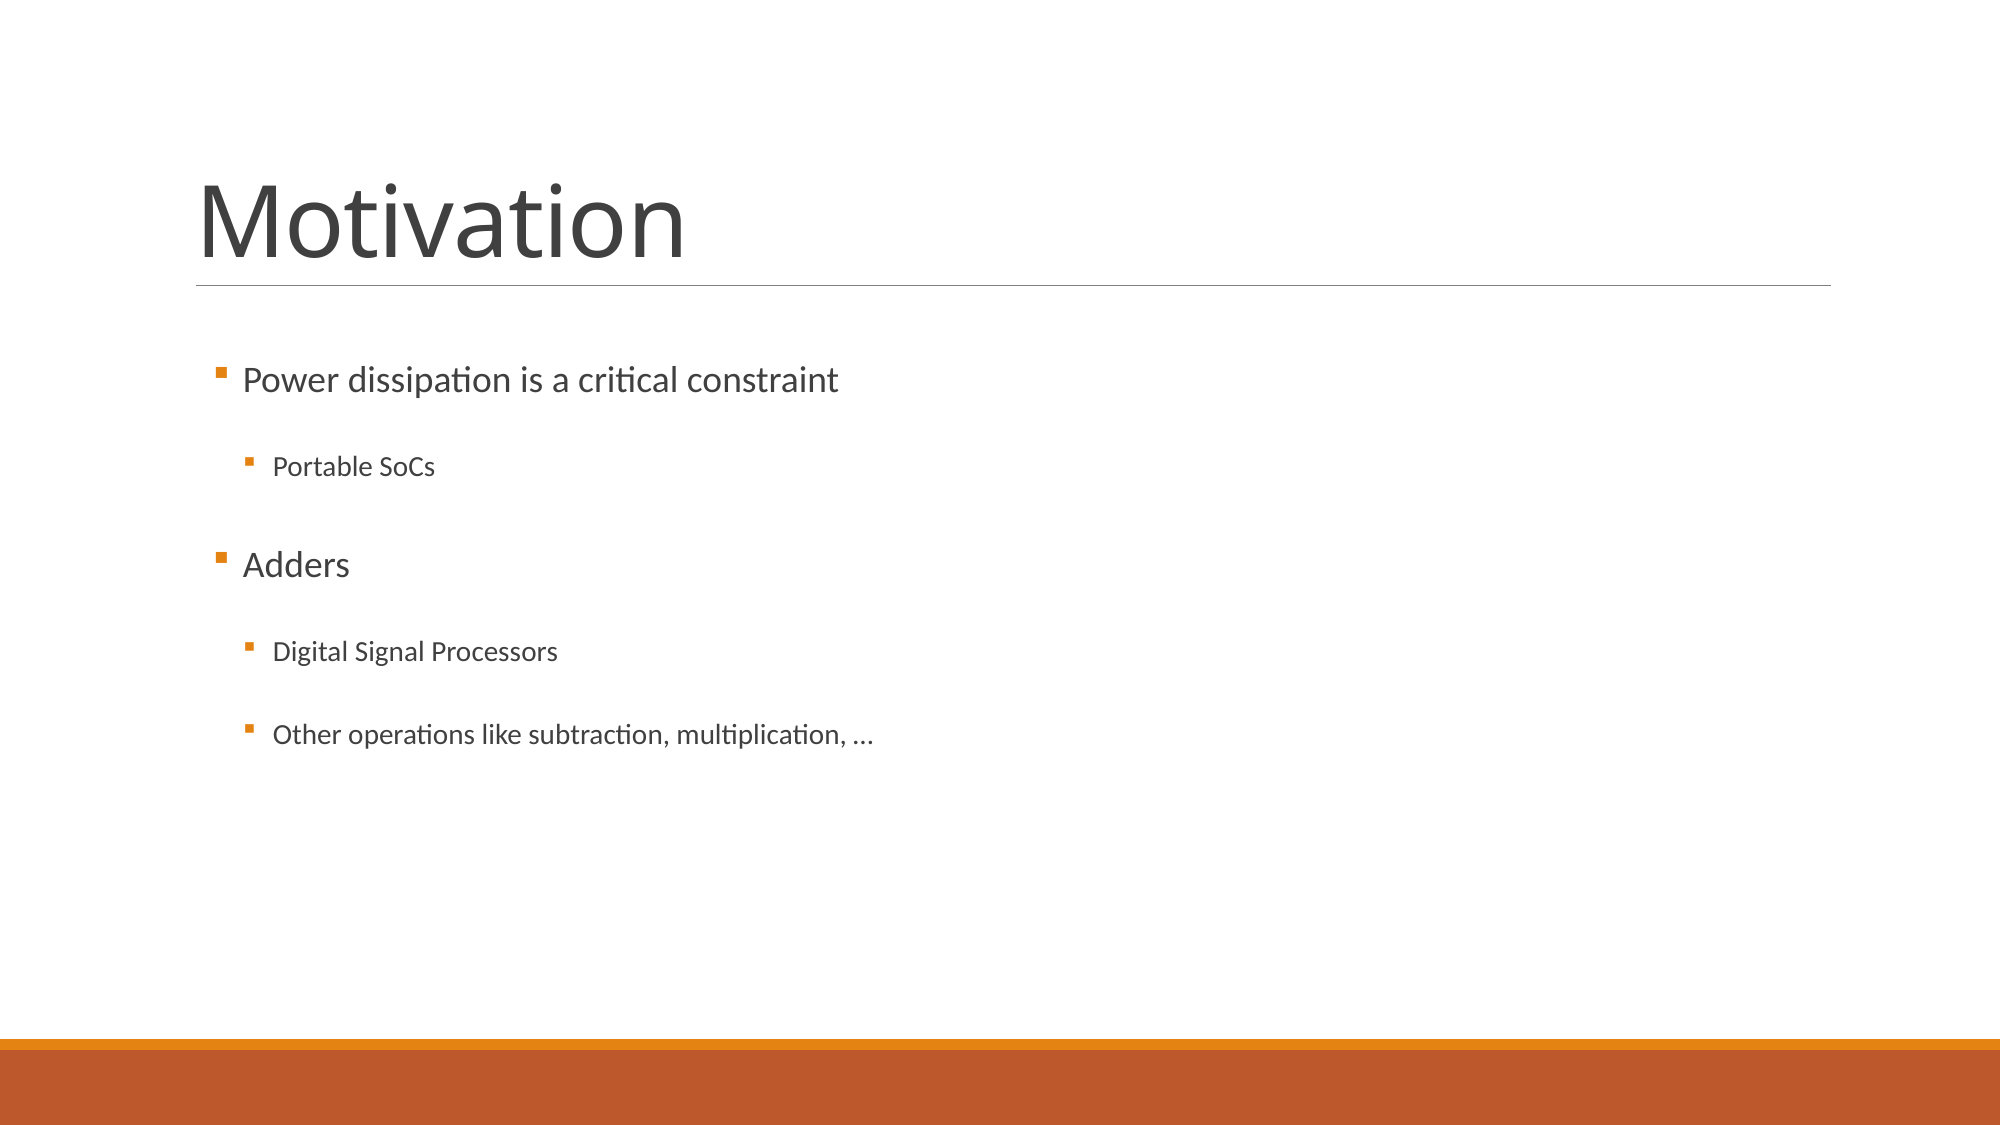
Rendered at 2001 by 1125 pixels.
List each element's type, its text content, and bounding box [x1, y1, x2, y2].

title Motivation [180, 47, 1830, 285]
list Power dissipation is a critical constraint Portable SoCs Adders Digital Signal Processors Other operations like subtraction, multiplication, … [180, 302, 1830, 963]
